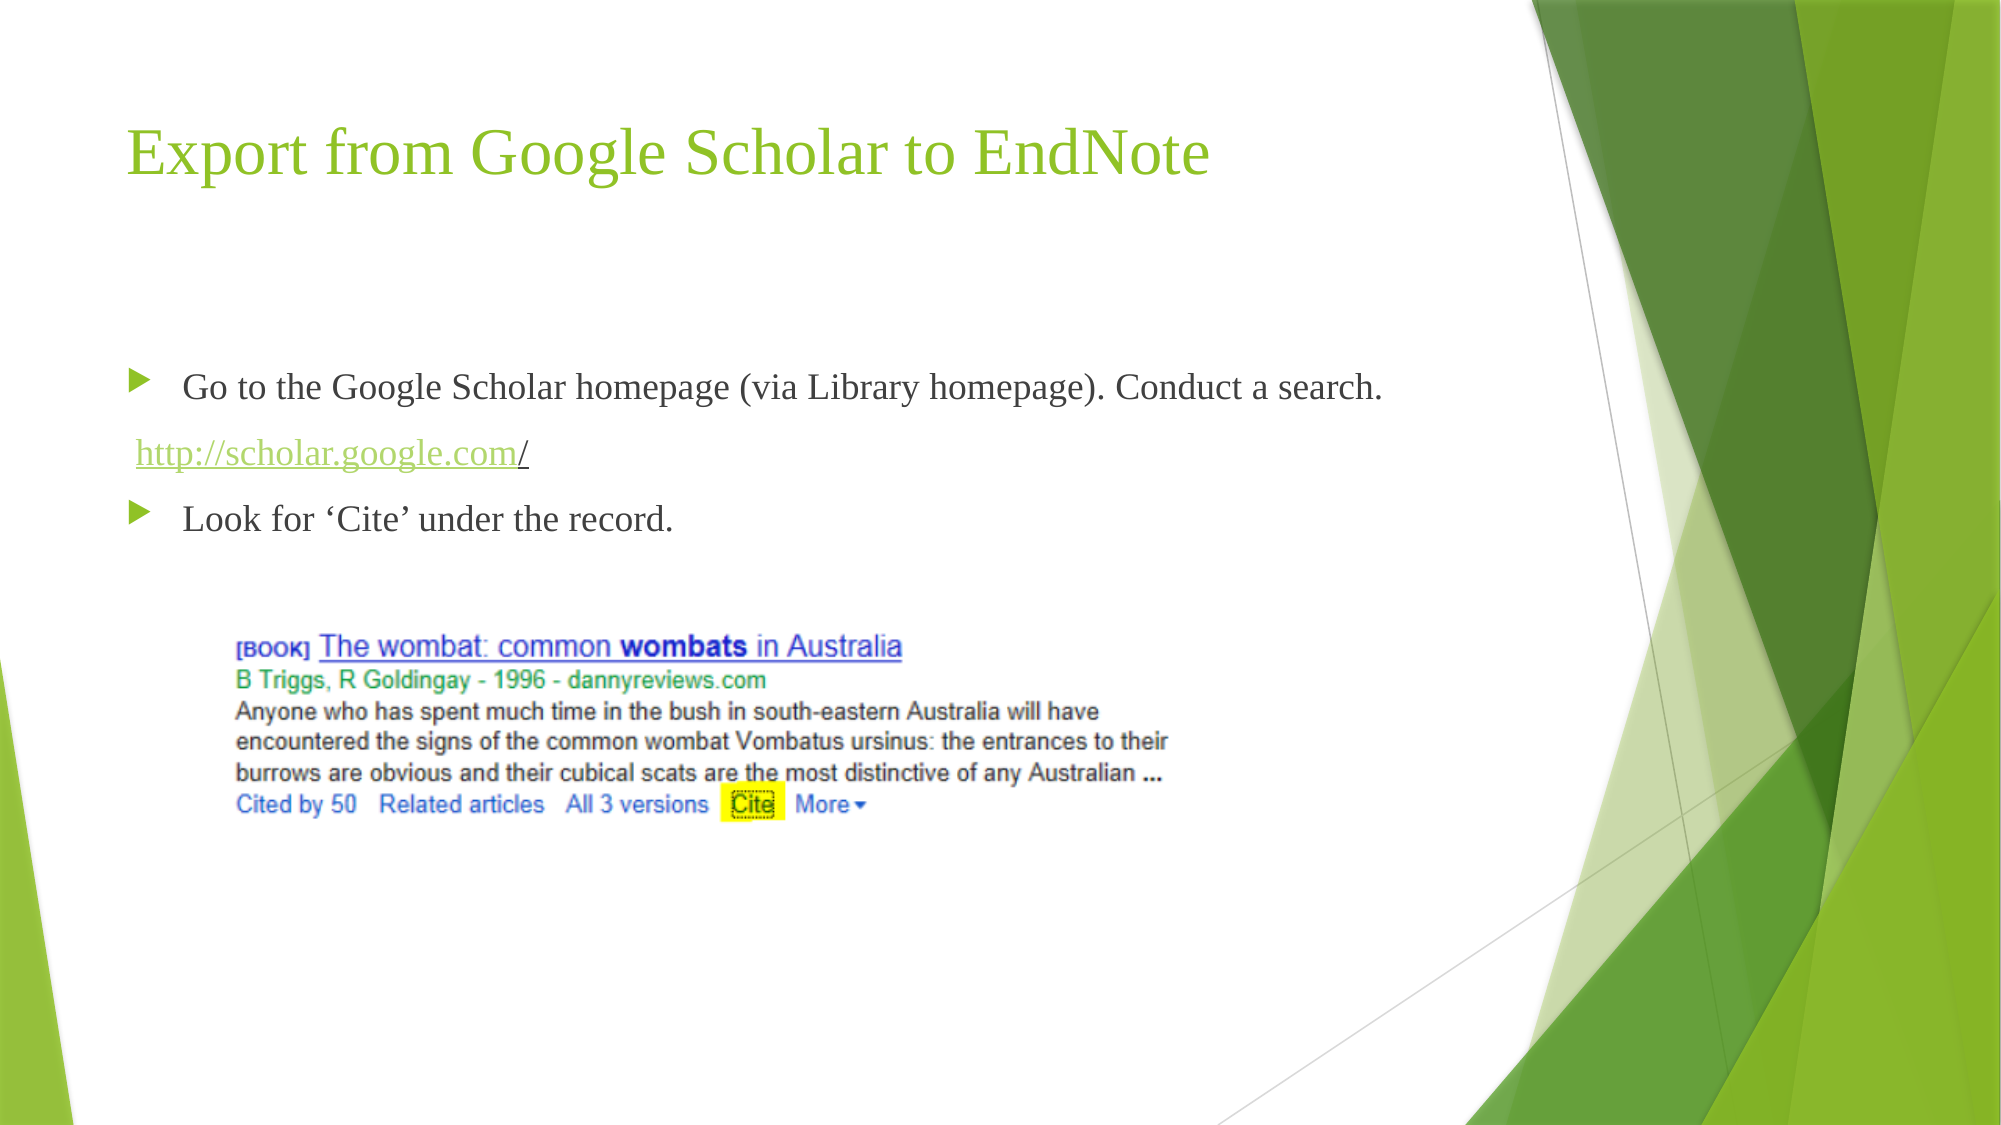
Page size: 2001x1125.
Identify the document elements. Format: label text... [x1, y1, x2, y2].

list Go to the Google Scholar homepage (via Library homepage). Conduct a search. http://scholar.google.com/ Look for ‘Cite’ under the record. [111, 354, 1522, 992]
title Export from Google Scholar to EndNote [111, 99, 1522, 317]
picture [231, 631, 1190, 844]
